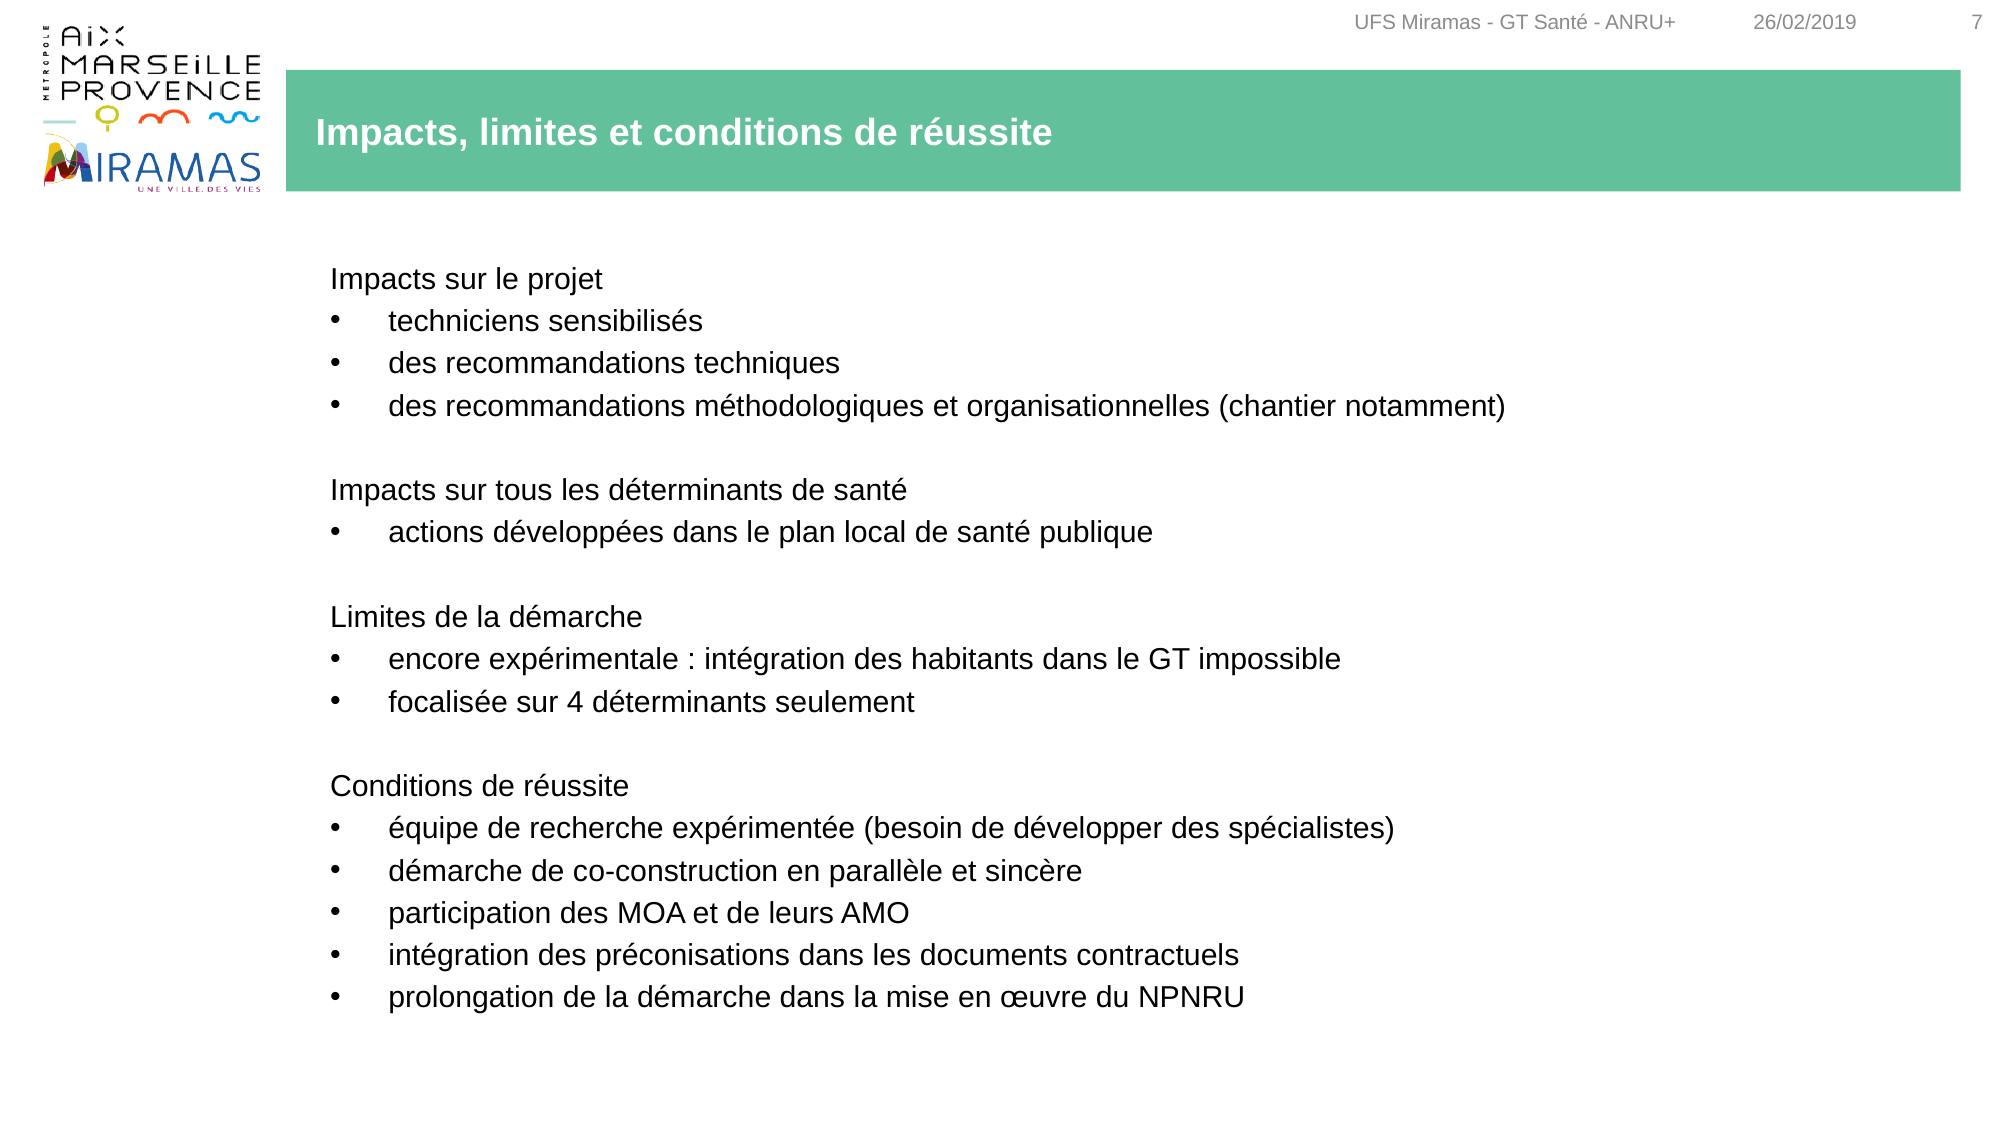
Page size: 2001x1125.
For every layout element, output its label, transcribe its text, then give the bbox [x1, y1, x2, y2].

picture [43, 26, 260, 132]
title Impacts, limites et conditions de réussite [286, 69, 1961, 192]
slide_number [1693, 0, 1874, 43]
slide_number 7 [1881, 0, 2000, 43]
footer UFS Miramas - GT Santé - ANRU+ [136, 0, 1693, 43]
picture [43, 133, 260, 192]
list Impacts sur le projet techniciens sensibilisés des recommandations techniques des recommandations méthodologiques et organisationnelles (chantier notamment) Impacts sur tous les déterminants de santé actions développées dans le plan local de santé publique Limites de la démarche encore expérimentale : intégration des habitants dans le GT impossible focalisée sur 4 déterminants seulement Conditions de réussite équipe de recherche expérimentée (besoin de développer des spécialistes) démarche de co-construction en parallèle et sincère participation des MOA et de leurs AMO intégration des préconisations dans les documents contractuels prolongation de la démarche dans la mise en œuvre du NPNRU [313, 208, 1765, 1094]
